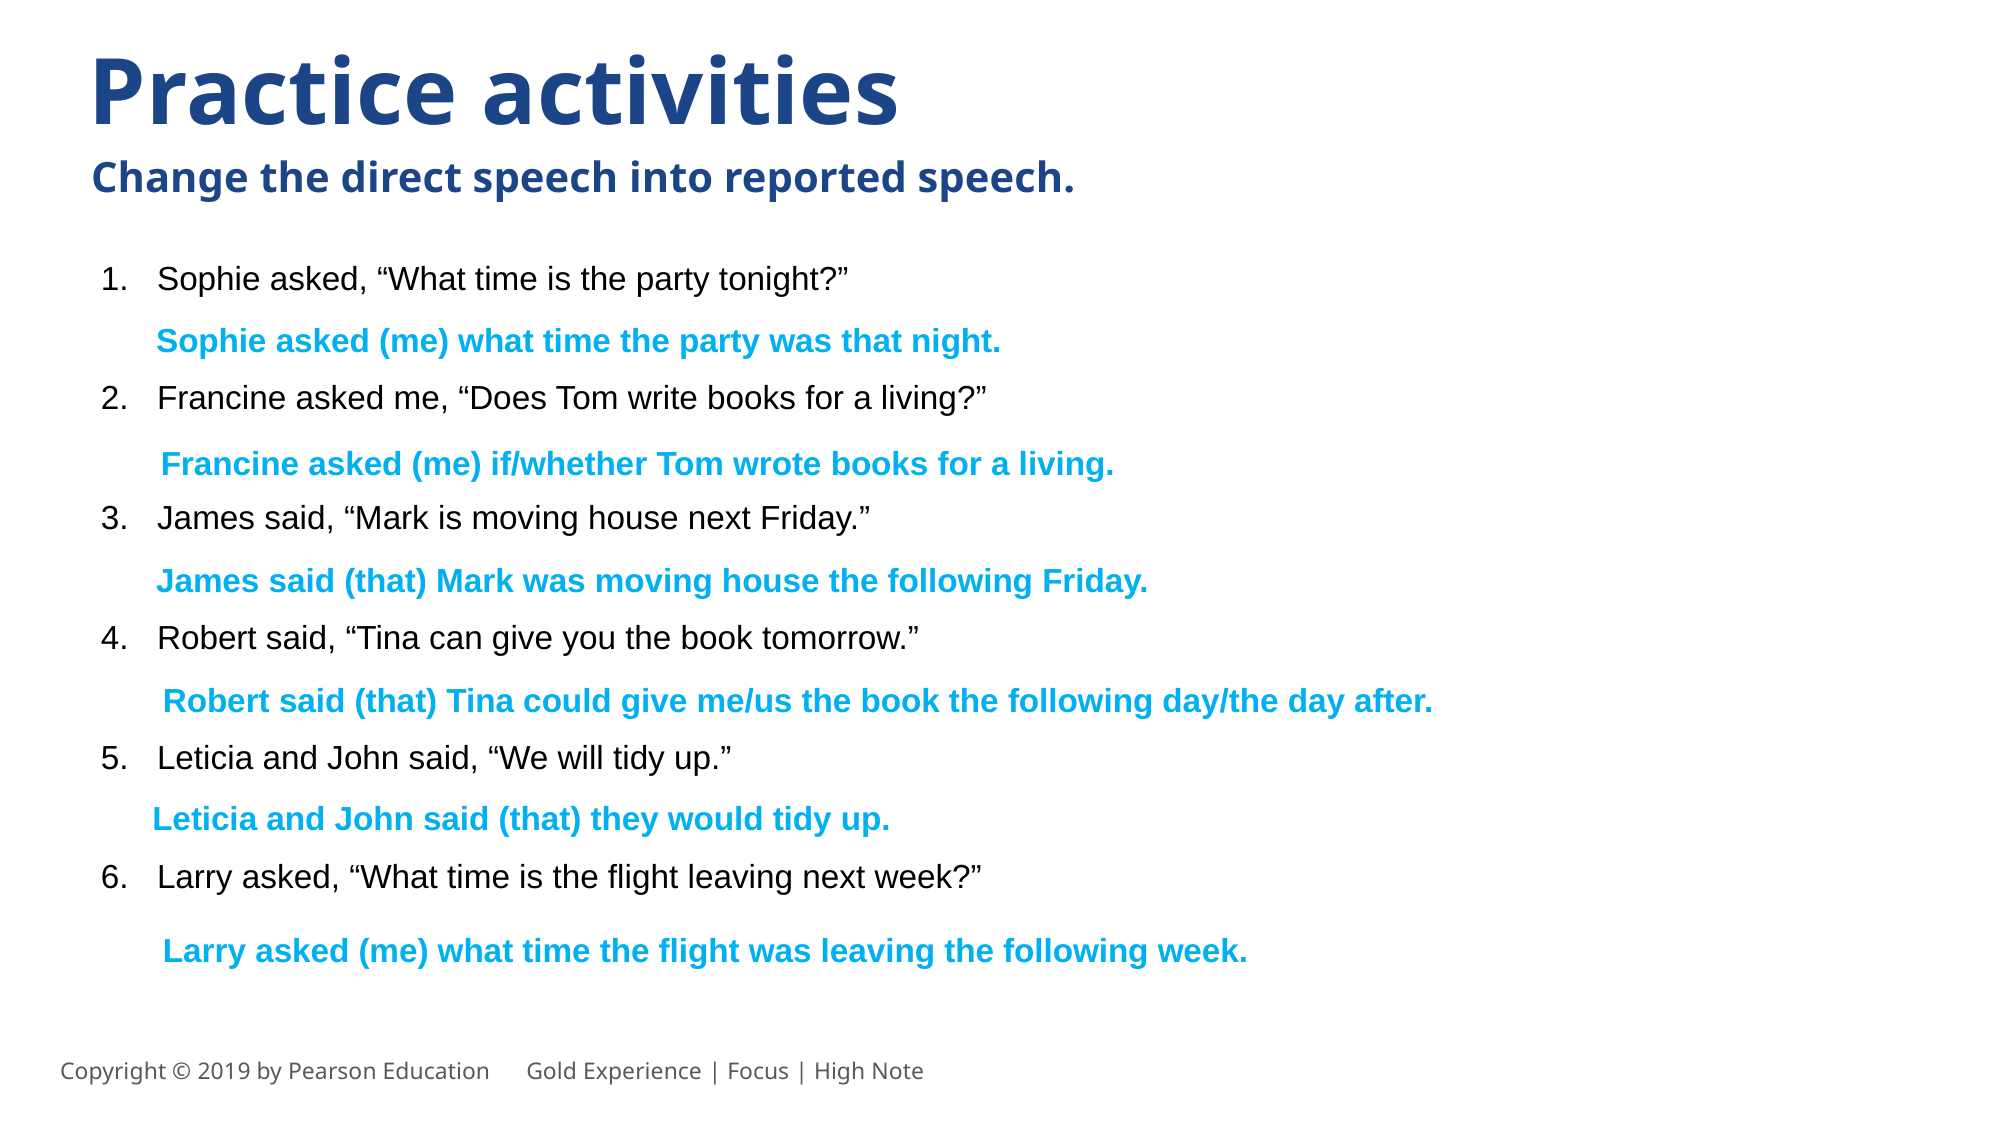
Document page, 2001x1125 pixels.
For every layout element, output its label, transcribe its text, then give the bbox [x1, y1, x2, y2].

text_box Larry asked (me) what time the flight was leaving the following week. [148, 921, 1265, 977]
text_box Practice activities [73, 37, 1181, 169]
footer Copyright © 2019 by Pearson Education Gold Experience | Focus | High Note [45, 1040, 1084, 1101]
text_box Leticia and John said (that) they would tidy up. [137, 789, 907, 845]
text_box Francine asked (me) if/whether Tom wrote books for a living. [145, 435, 1131, 490]
text_box Change the direct speech into reported speech. [76, 148, 1960, 217]
text_box Sophie asked (me) what time the party was that night. [141, 311, 1018, 367]
text_box Robert said (that) Tina could give me/us the book the following day/the day after. [148, 672, 1451, 727]
text_box Sophie asked, “What time is the party tonight?” Francine asked me, “Does Tom write books for a living?” James said, “Mark is moving house next Friday.” Robert said, “Tina can give you the book tomorrow.” Leticia and John said, “We will tidy up.” Larry asked, “What time is the flight leaving next week?” [86, 209, 1961, 983]
text_box James said (that) Mark was moving house the following Friday. [141, 551, 1166, 607]
